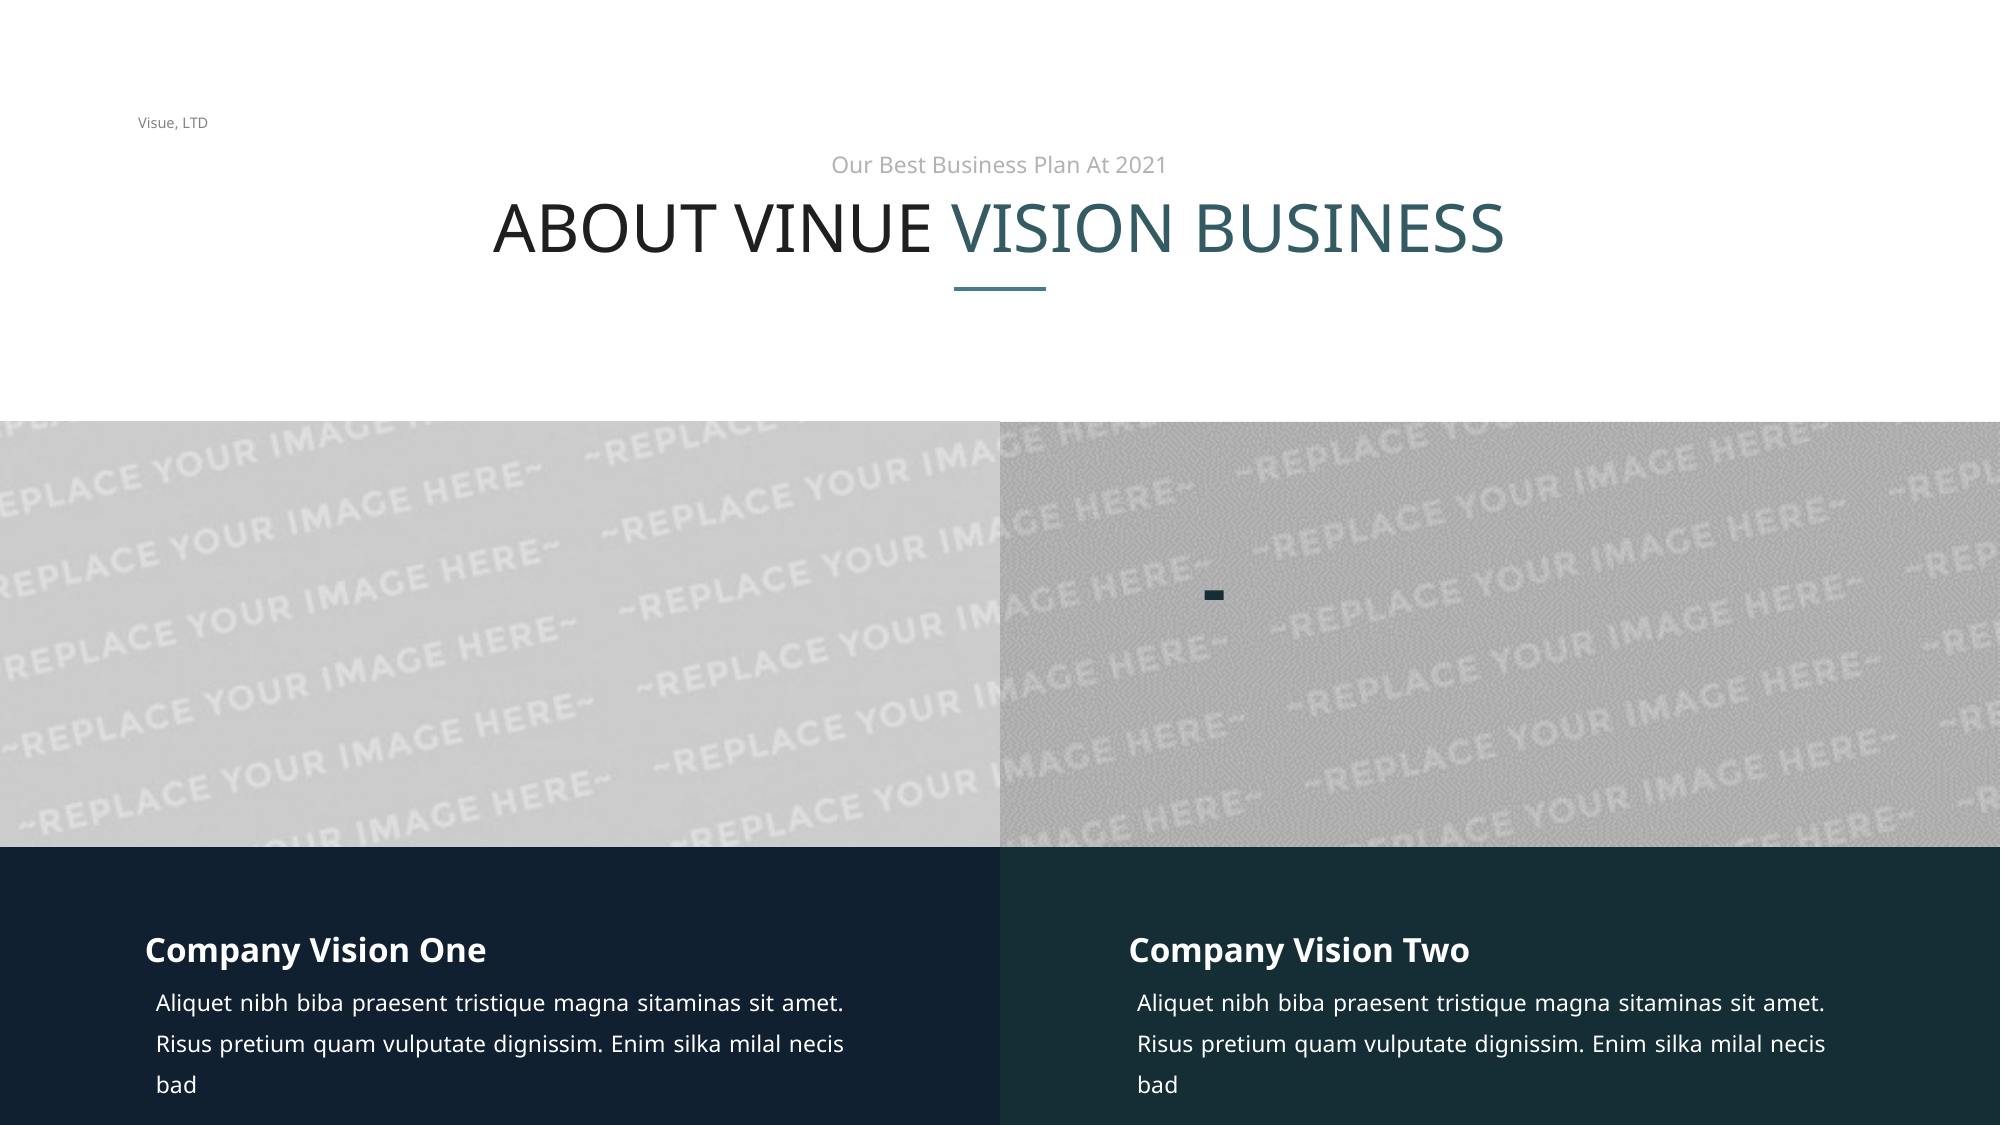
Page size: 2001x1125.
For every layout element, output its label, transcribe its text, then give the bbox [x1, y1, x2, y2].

text_box [0, 847, 1001, 1125]
text_box Aliquet nibh biba praesent tristique magna sitaminas sit amet. Risus pretium quam vulputate dignissim. Enim silka milal necis bad [141, 967, 859, 1106]
text_box Aliquet nibh biba praesent tristique magna sitaminas sit amet. Risus pretium quam vulputate dignissim. Enim silka milal necis bad [1122, 967, 1841, 1106]
text_box [1001, 847, 2000, 1125]
text_box Company Vision One [130, 922, 503, 977]
text_box Our Best Business Plan At 2021 [816, 143, 1184, 186]
text_box ABOUT VINUE VISION BUSINESS [376, 178, 1624, 274]
text_box Visue, LTD [123, 106, 224, 139]
text_box Company Vision Two [1113, 922, 1486, 977]
picture [0, 421, 2000, 847]
